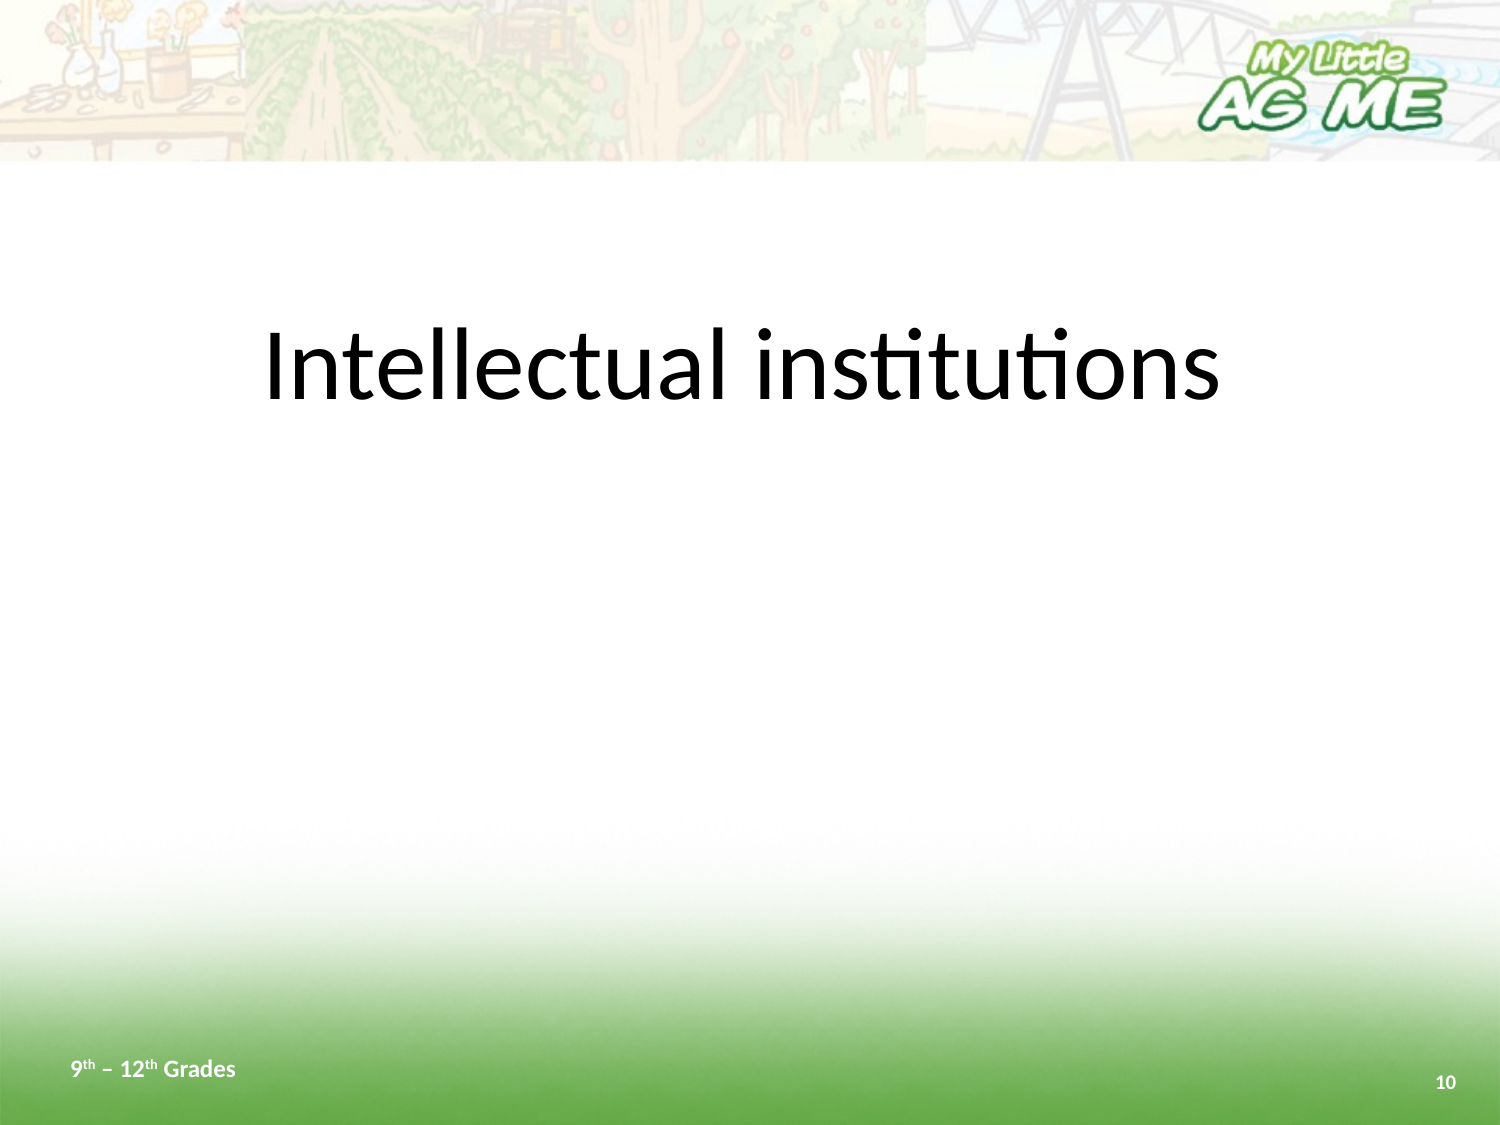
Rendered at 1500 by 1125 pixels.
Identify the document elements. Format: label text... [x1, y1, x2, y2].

text_box Intellectual institutions [133, 289, 1352, 428]
picture [0, 0, 1500, 1125]
